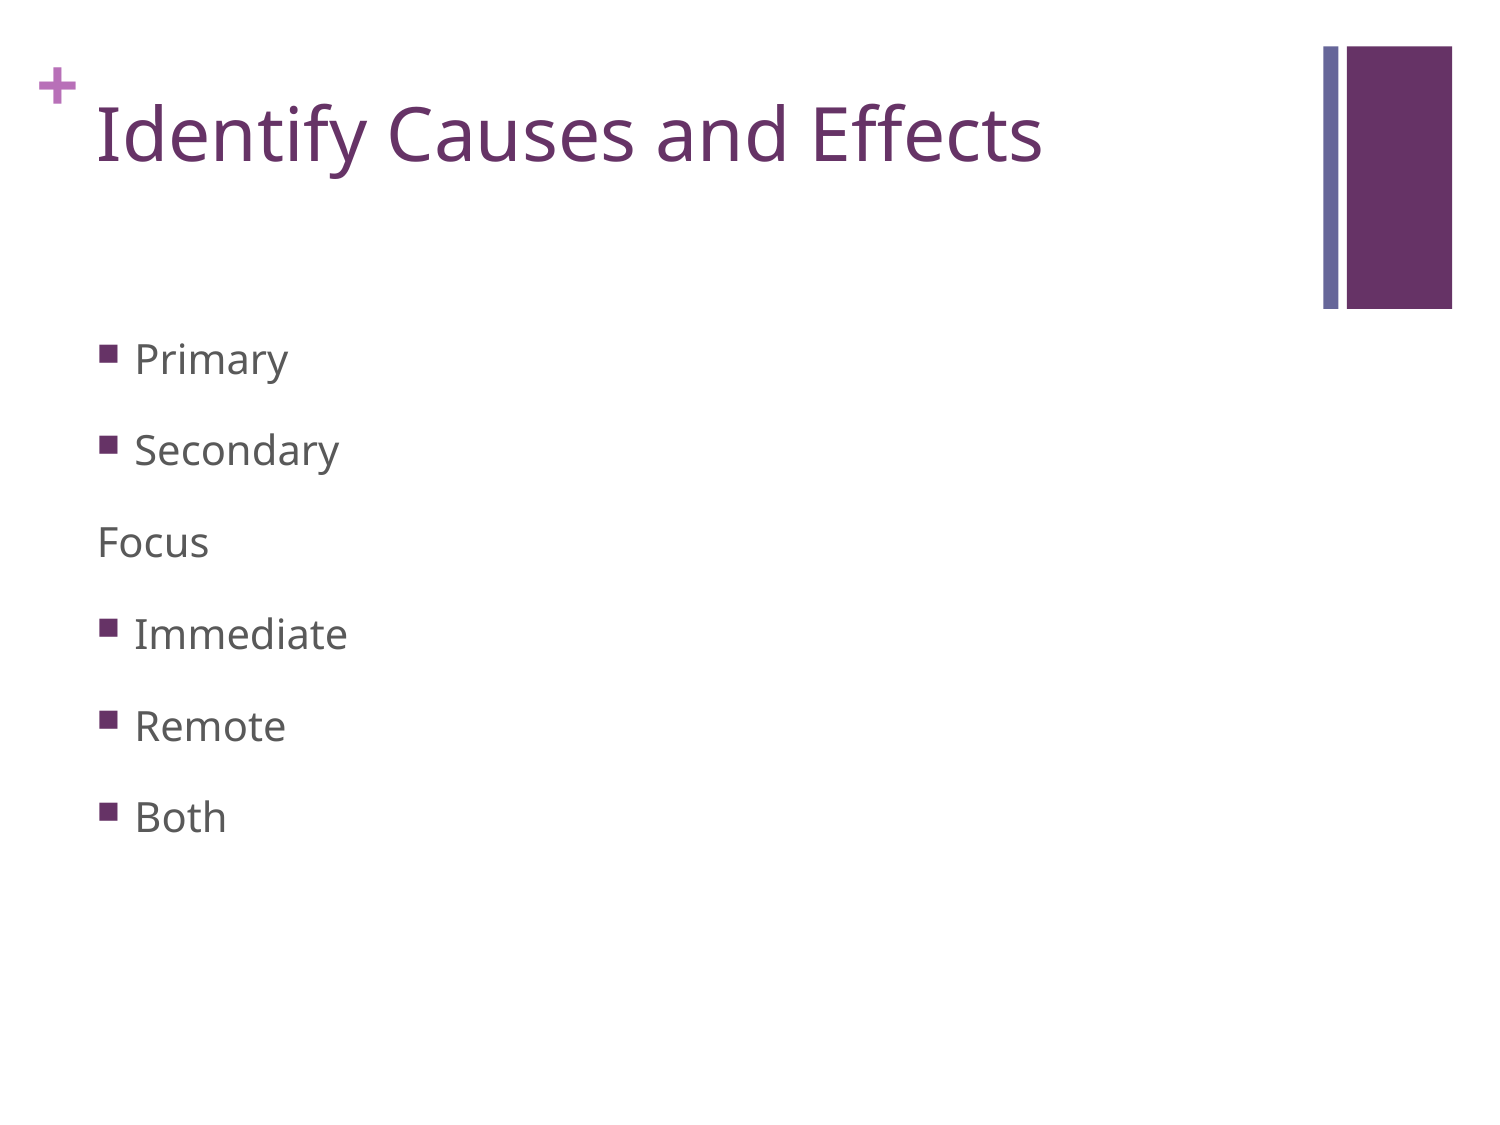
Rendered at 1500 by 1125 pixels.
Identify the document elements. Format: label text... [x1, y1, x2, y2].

title Identify Causes and Effects [81, 79, 1322, 263]
list Primary Secondary Focus Immediate Remote Both [81, 324, 1322, 1005]
